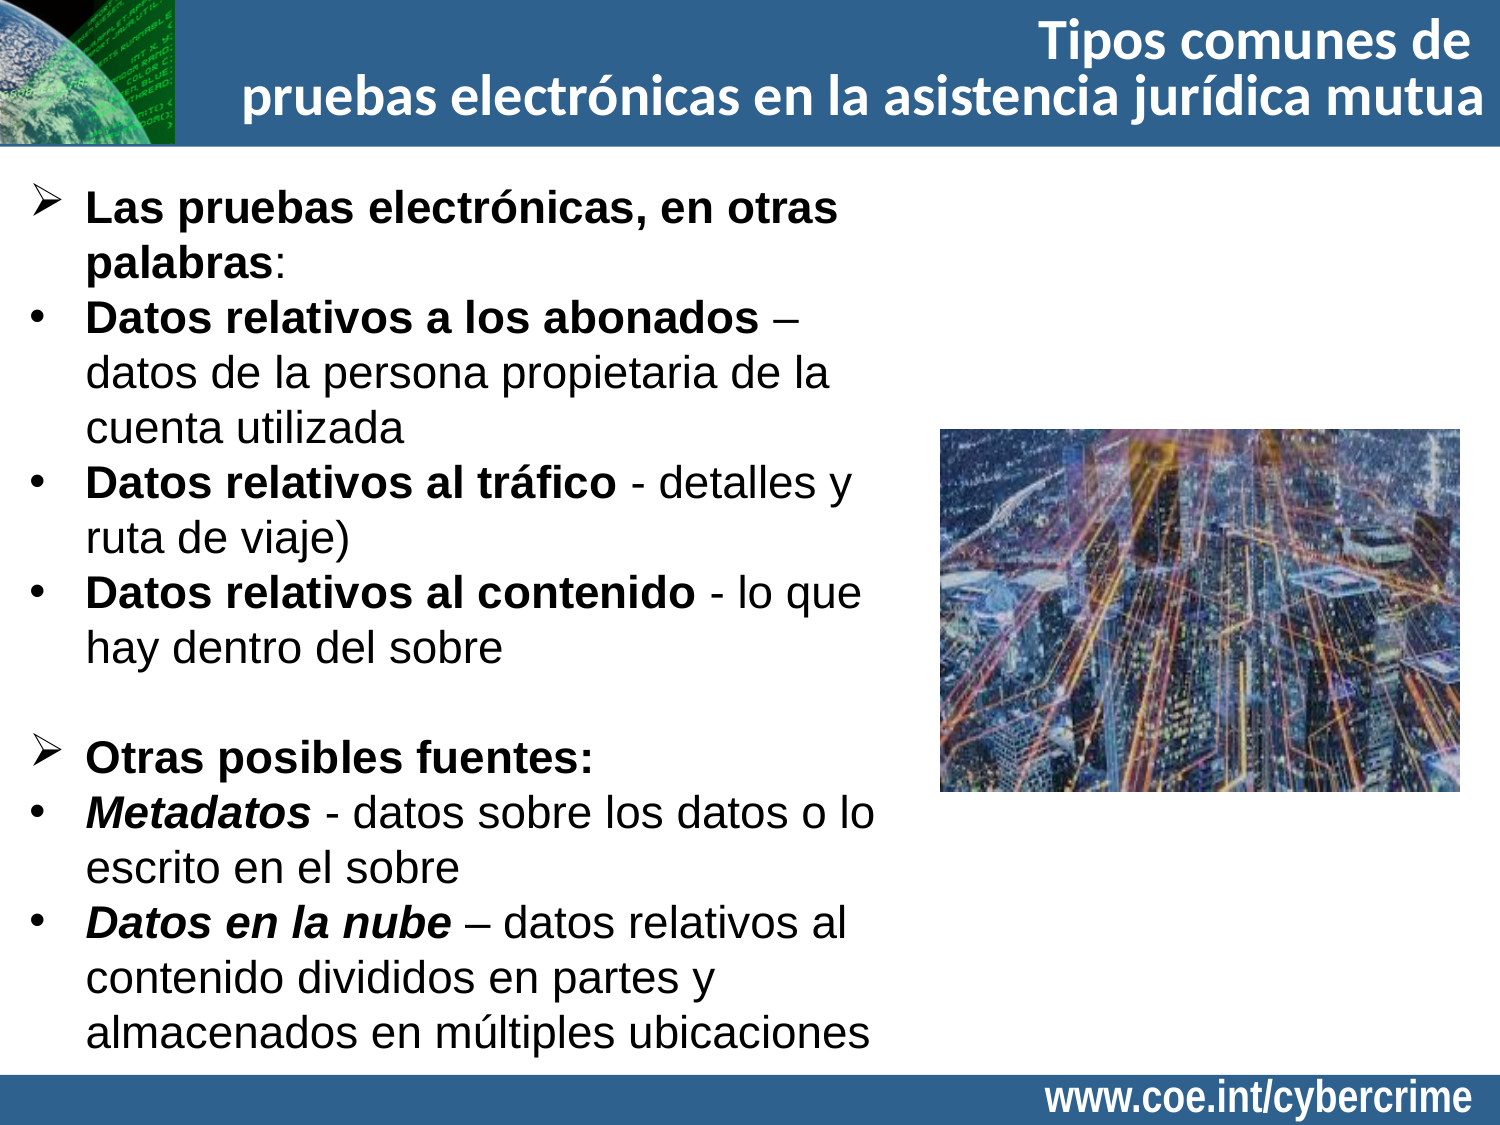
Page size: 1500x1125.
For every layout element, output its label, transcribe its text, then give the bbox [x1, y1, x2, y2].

text_box www.coe.int/cybercrime [1030, 1059, 1500, 1125]
text_box Las pruebas electrónicas, en otras palabras: Datos relativos a los abonados – datos de la persona propietaria de la cuenta utilizada Datos relativos al tráfico - detalles y ruta de viaje) Datos relativos al contenido - lo que hay dentro del sobre Otras posibles fuentes: Metadatos - datos sobre los datos o lo escrito en el sobre Datos en la nube – datos relativos al contenido divididos en partes y almacenados en múltiples ubicaciones [14, 170, 927, 1065]
picture [940, 429, 1460, 792]
picture [0, 0, 175, 144]
text_box [0, 1073, 1030, 1125]
text_box Tipos comunes de pruebas electrónicas en la asistencia jurídica mutua [177, 0, 1500, 149]
